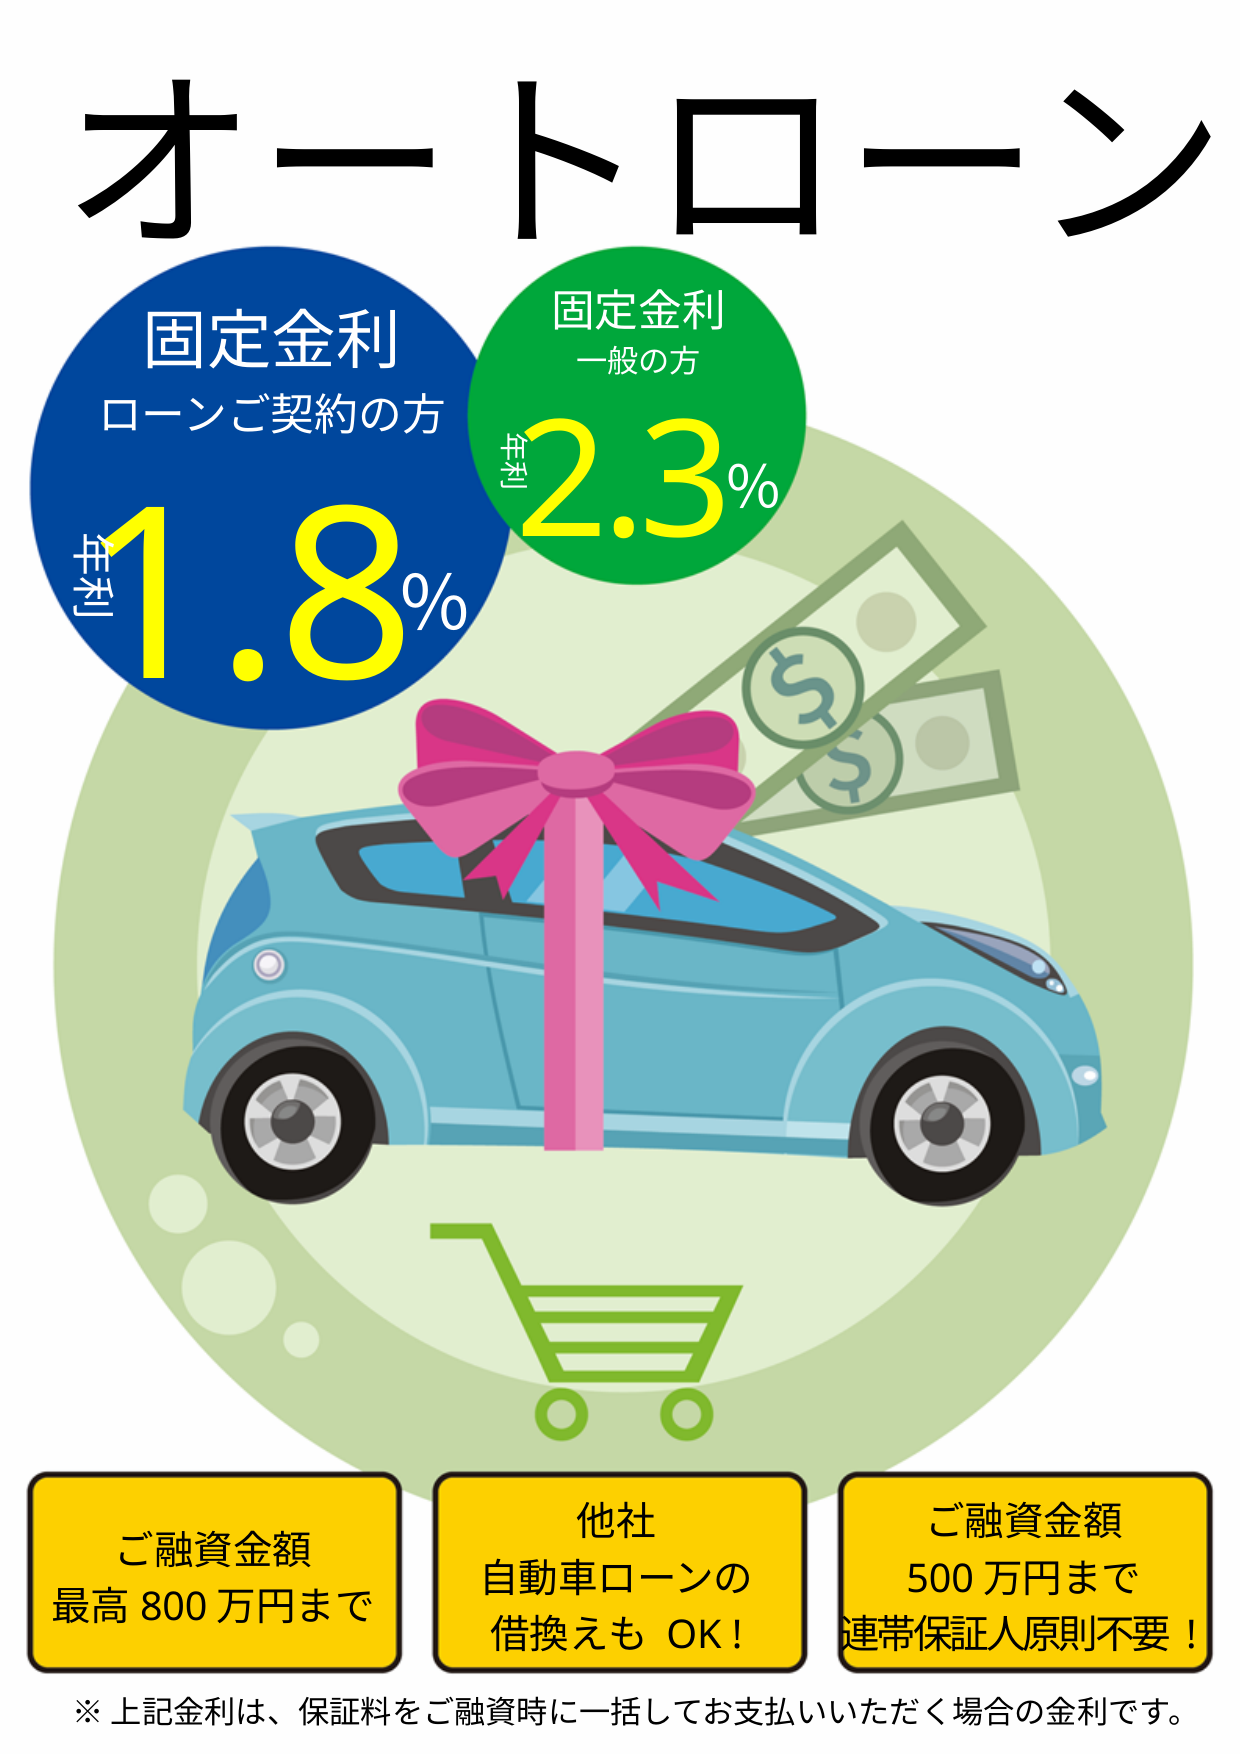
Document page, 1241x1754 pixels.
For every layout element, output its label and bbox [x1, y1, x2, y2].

text_box [473, 283, 799, 580]
text_box [44, 306, 489, 738]
picture [0, 0, 1241, 1754]
